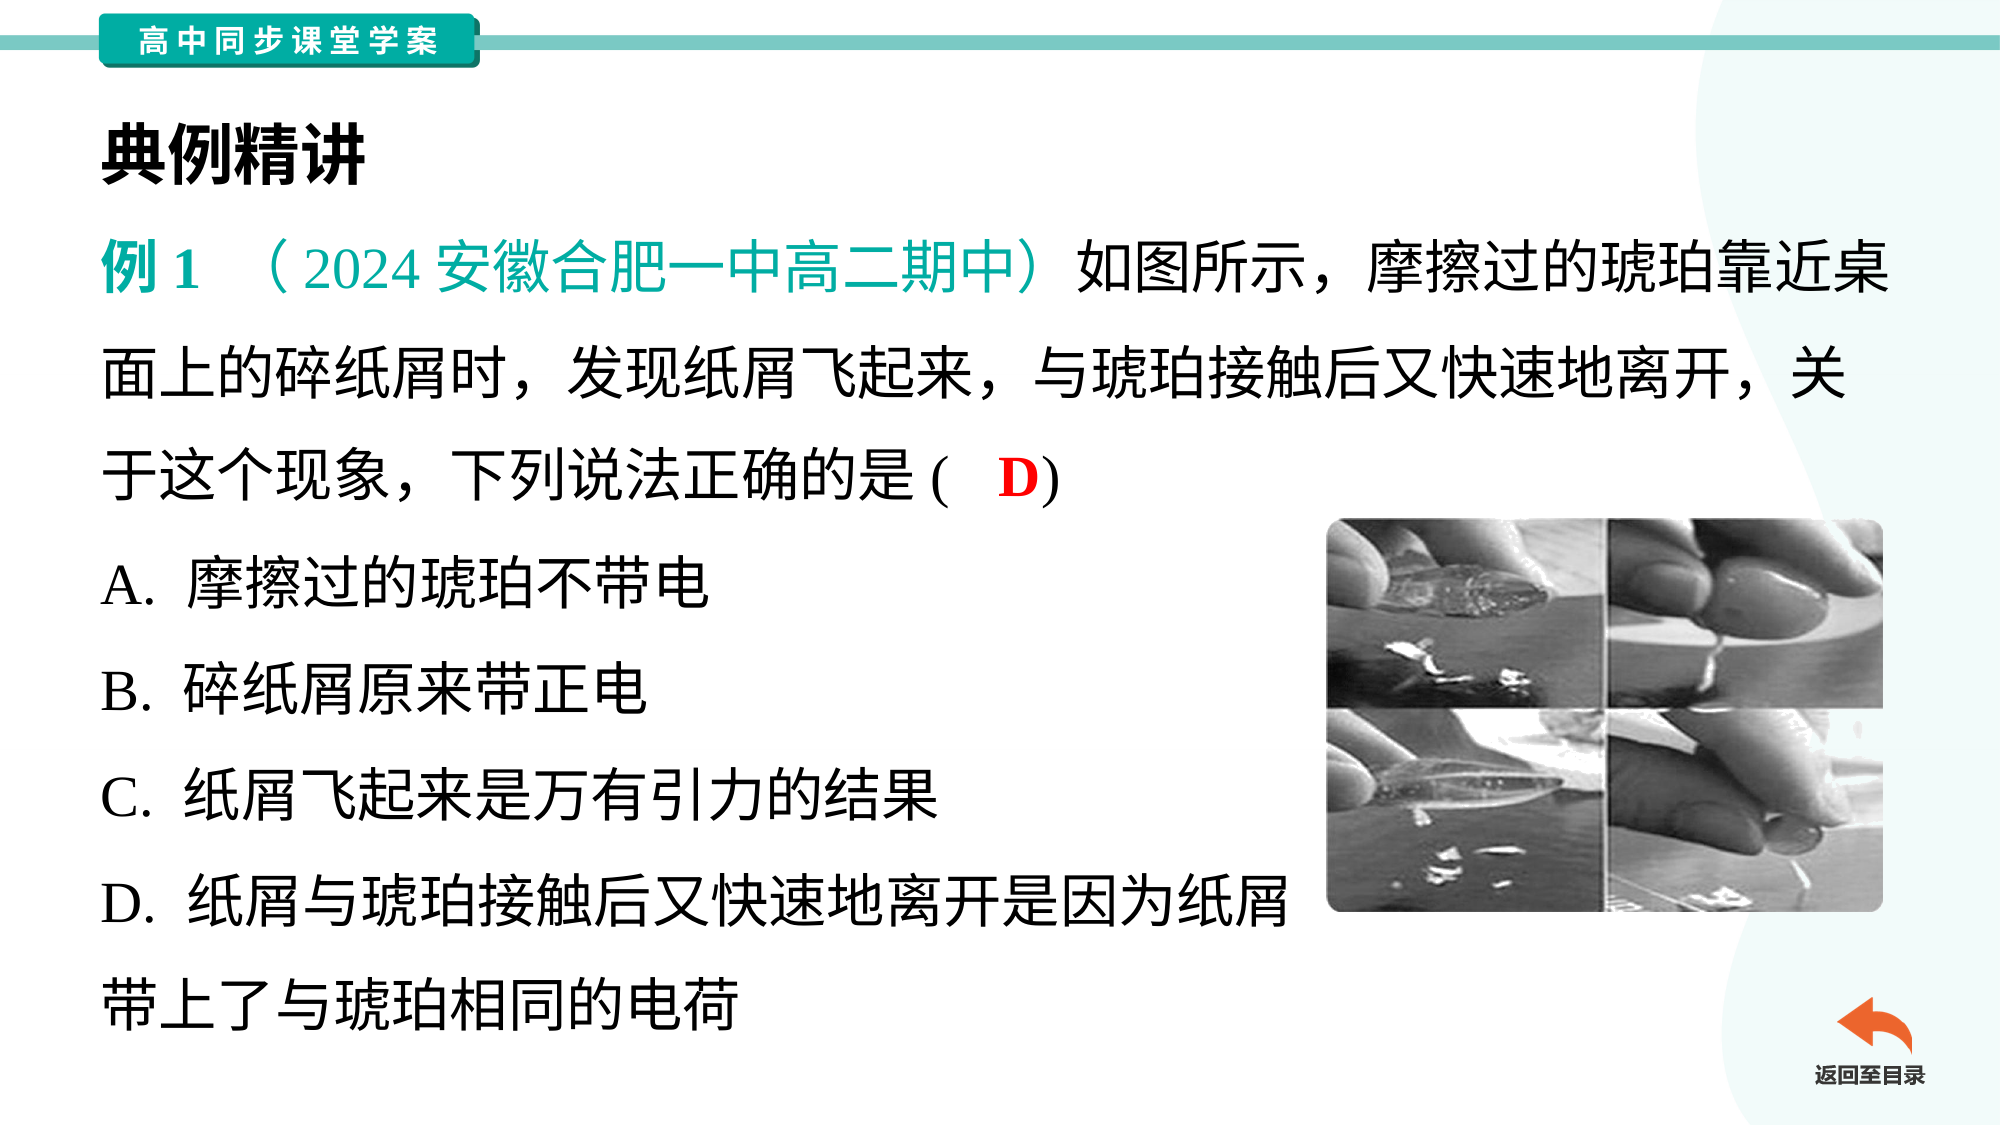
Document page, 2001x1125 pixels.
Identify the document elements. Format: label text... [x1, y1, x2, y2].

text_box A. 摩擦过的琥珀不带电 B. 碎纸屑原来带正电 C. 纸屑飞起来是万有引力的结果 D. 纸屑与琥珀接触后又快速地离开是因为纸屑 带上了与琥珀相同的电荷 [100, 509, 1322, 1028]
text_box D [977, 404, 1062, 498]
text_box 典例精讲 [100, 76, 1899, 193]
picture [0, 0, 2000, 1125]
text_box 例1 （2024安徽合肥一中高二期中）如图所示，摩擦过的琥珀靠近桌 面上的碎纸屑时，发现纸屑飞起来，与琥珀接触后又快速地离开，关 于这个现象，下列说法正确的是( ) [100, 193, 1899, 498]
